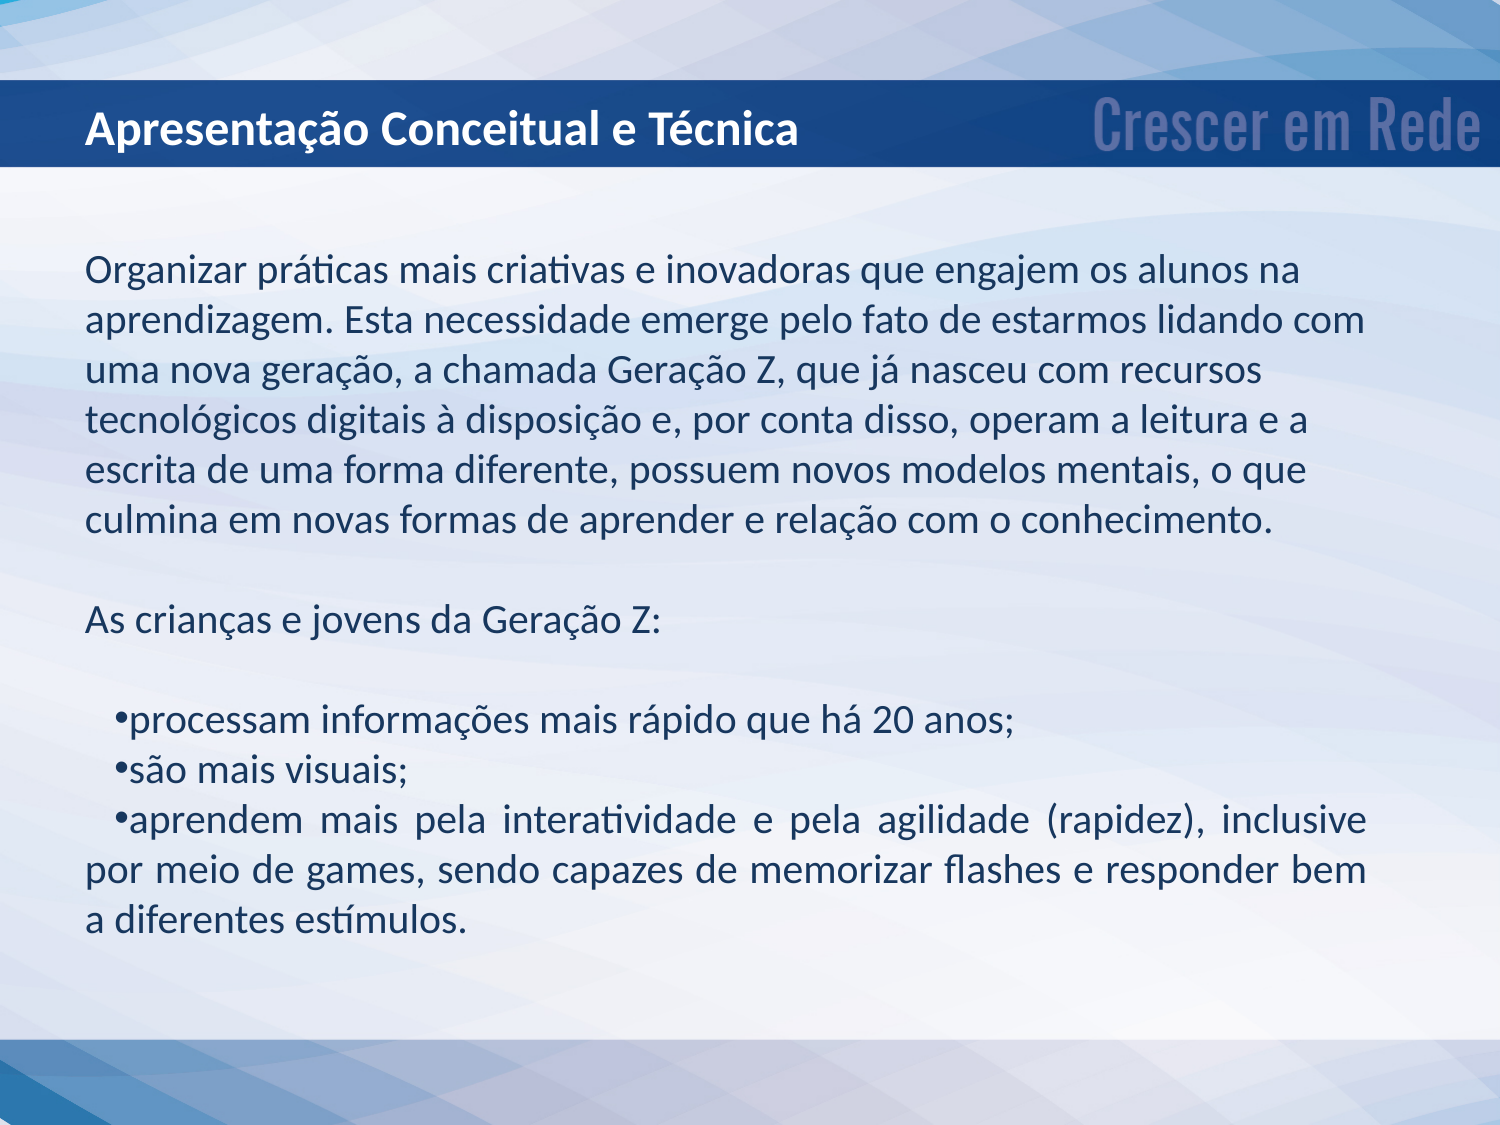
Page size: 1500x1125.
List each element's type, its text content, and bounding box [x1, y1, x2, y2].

picture [0, 0, 1500, 1125]
text_box Organizar práticas mais criativas e inovadoras que engajem os alunos na aprendizagem. Esta necessidade emerge pelo fato de estarmos lidando com uma nova geração, a chamada Geração Z, que já nasceu com recursos tecnológicos digitais à disposição e, por conta disso, operam a leitura e a escrita de uma forma diferente, possuem novos modelos mentais, o que culmina em novas formas de aprender e relação com o conhecimento. As crianças e jovens da Geração Z: processam informações mais rápido que há 20 anos; são mais visuais; aprendem mais pela interatividade e pela agilidade (rapidez), inclusive por meio de games, sendo capazes de memorizar flashes e responder bem a diferentes estímulos. [70, 234, 1383, 1050]
text_box Apresentação Conceitual e Técnica [70, 88, 1430, 163]
